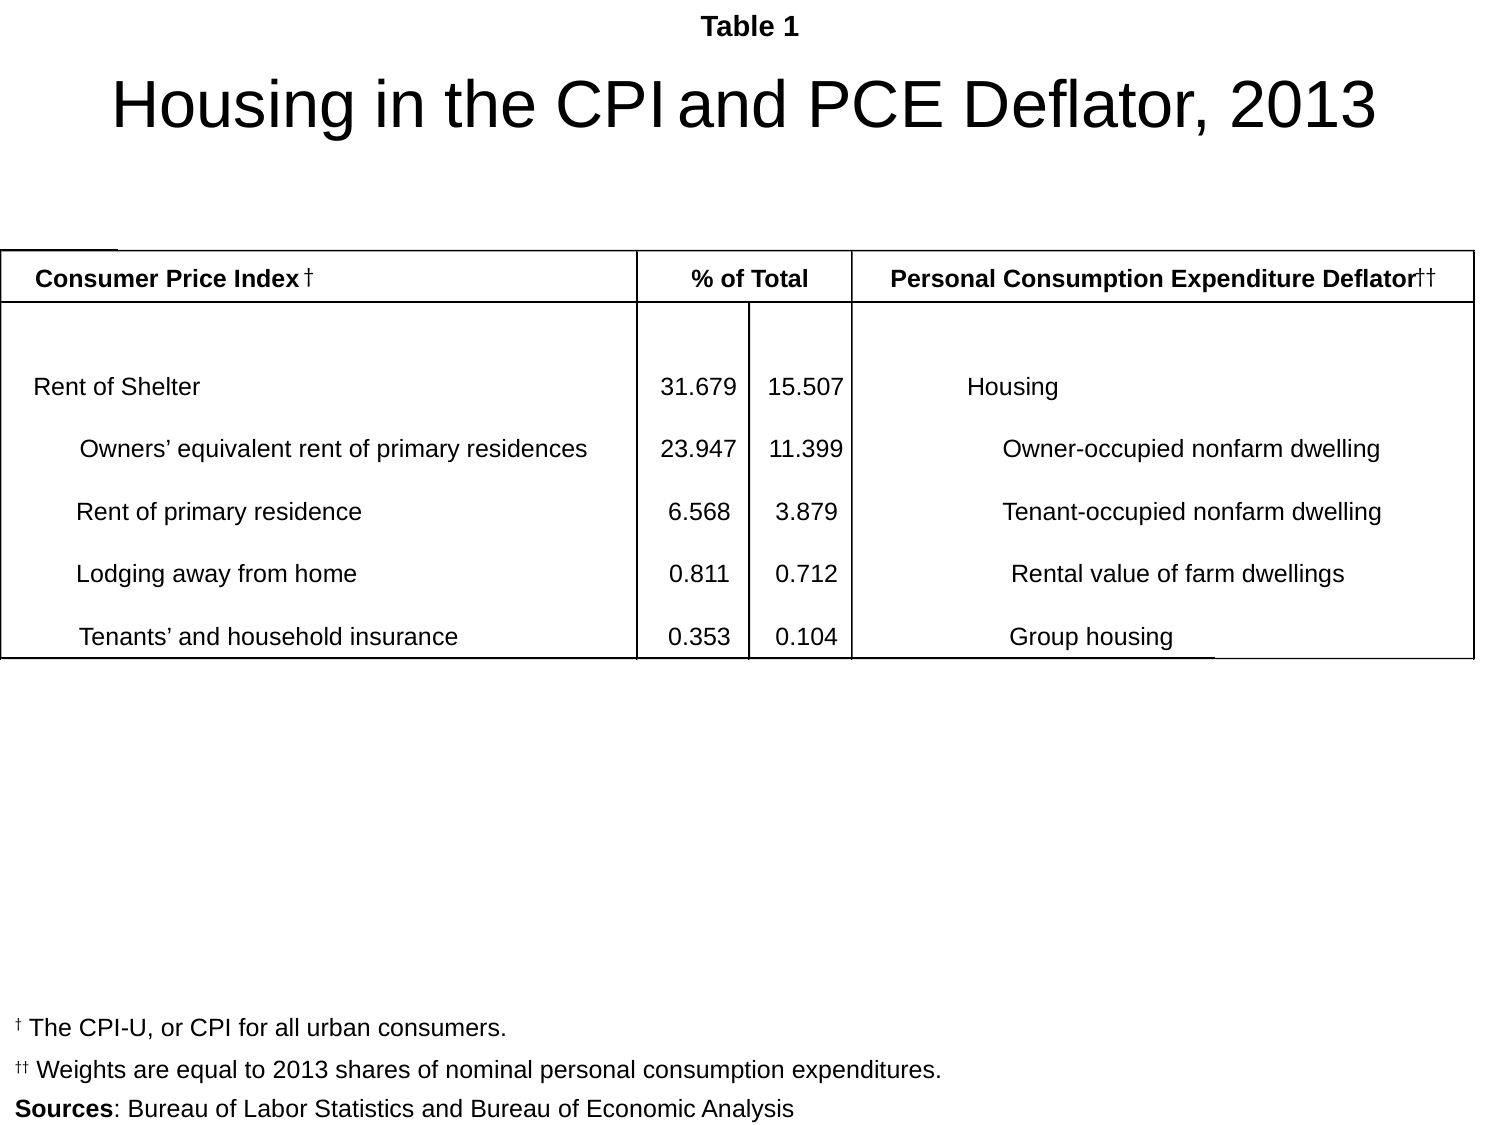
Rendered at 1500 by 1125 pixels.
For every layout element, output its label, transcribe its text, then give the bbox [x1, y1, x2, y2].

text_box Sources: Bureau of Labor Statistics and Bureau of Economic Analysis [0, 1092, 1500, 1125]
text_box Housing in the CPI and PCE Deflator, 2013 [0, 53, 1500, 148]
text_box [0, 249, 1476, 660]
text_box † The CPI-U, or CPI for all urban consumers. †† Weights are equal to 2013 shares of nominal personal consumption expenditures. [0, 1004, 1500, 1092]
text_box Table 1 [0, 0, 1500, 50]
